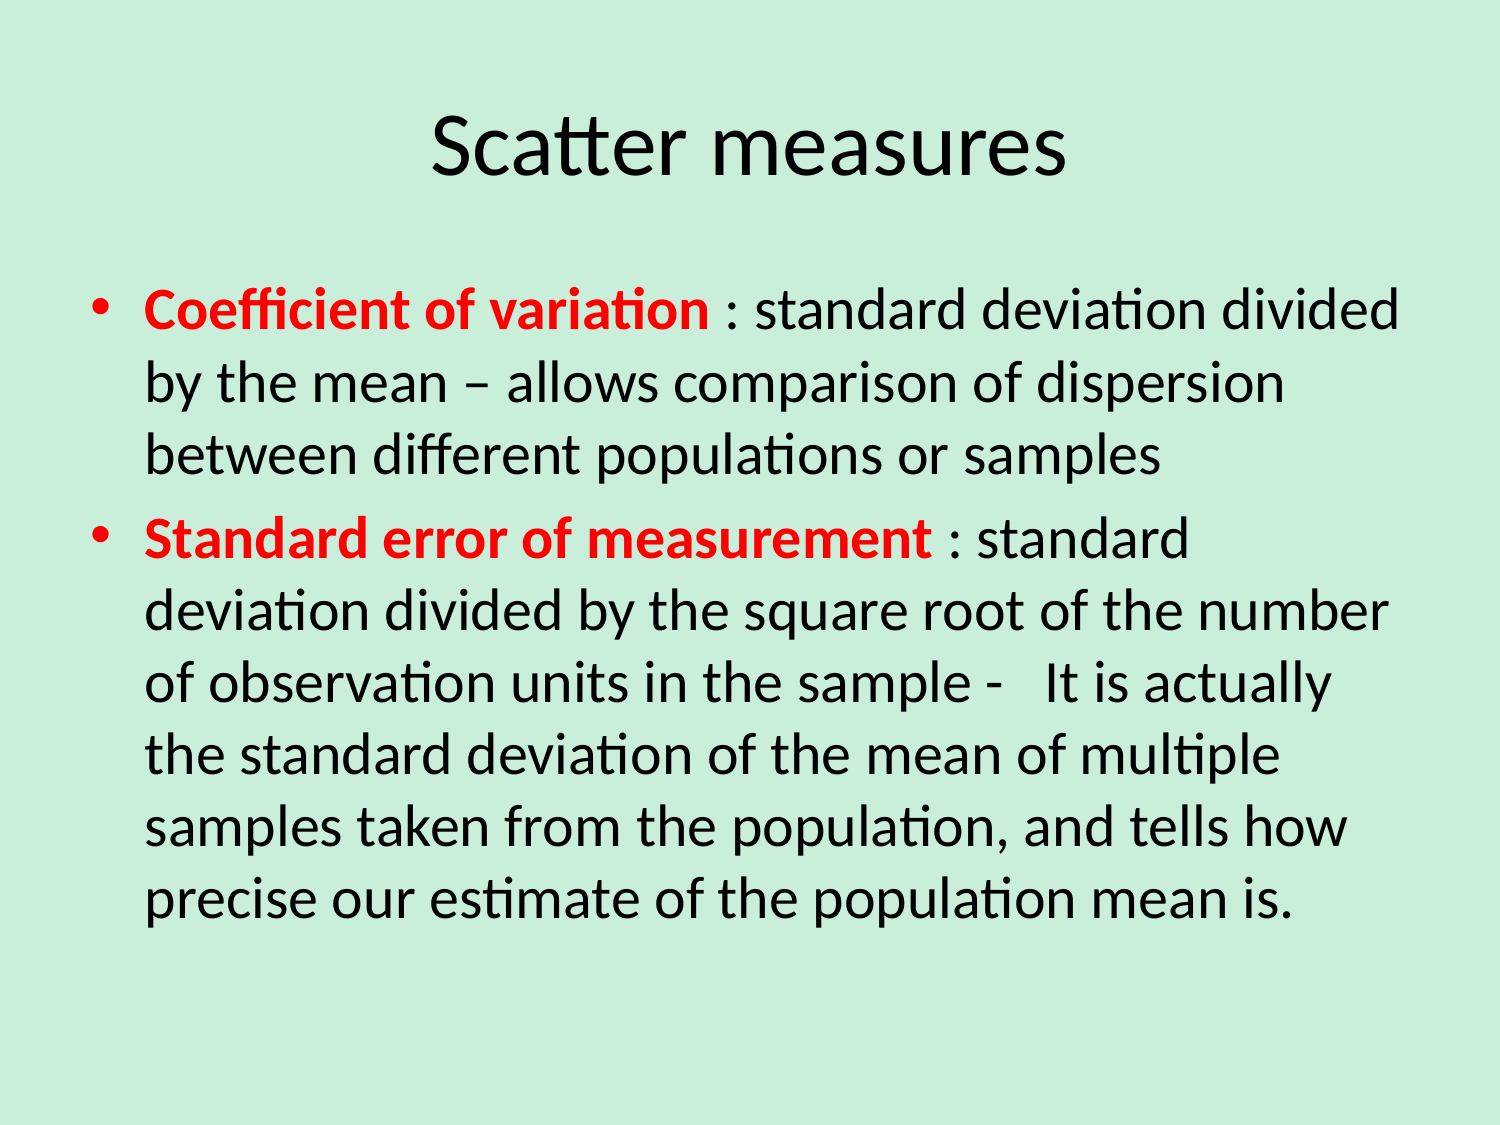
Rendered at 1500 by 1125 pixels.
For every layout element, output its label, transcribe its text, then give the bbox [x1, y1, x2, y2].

title Scatter measures [75, 45, 1425, 233]
